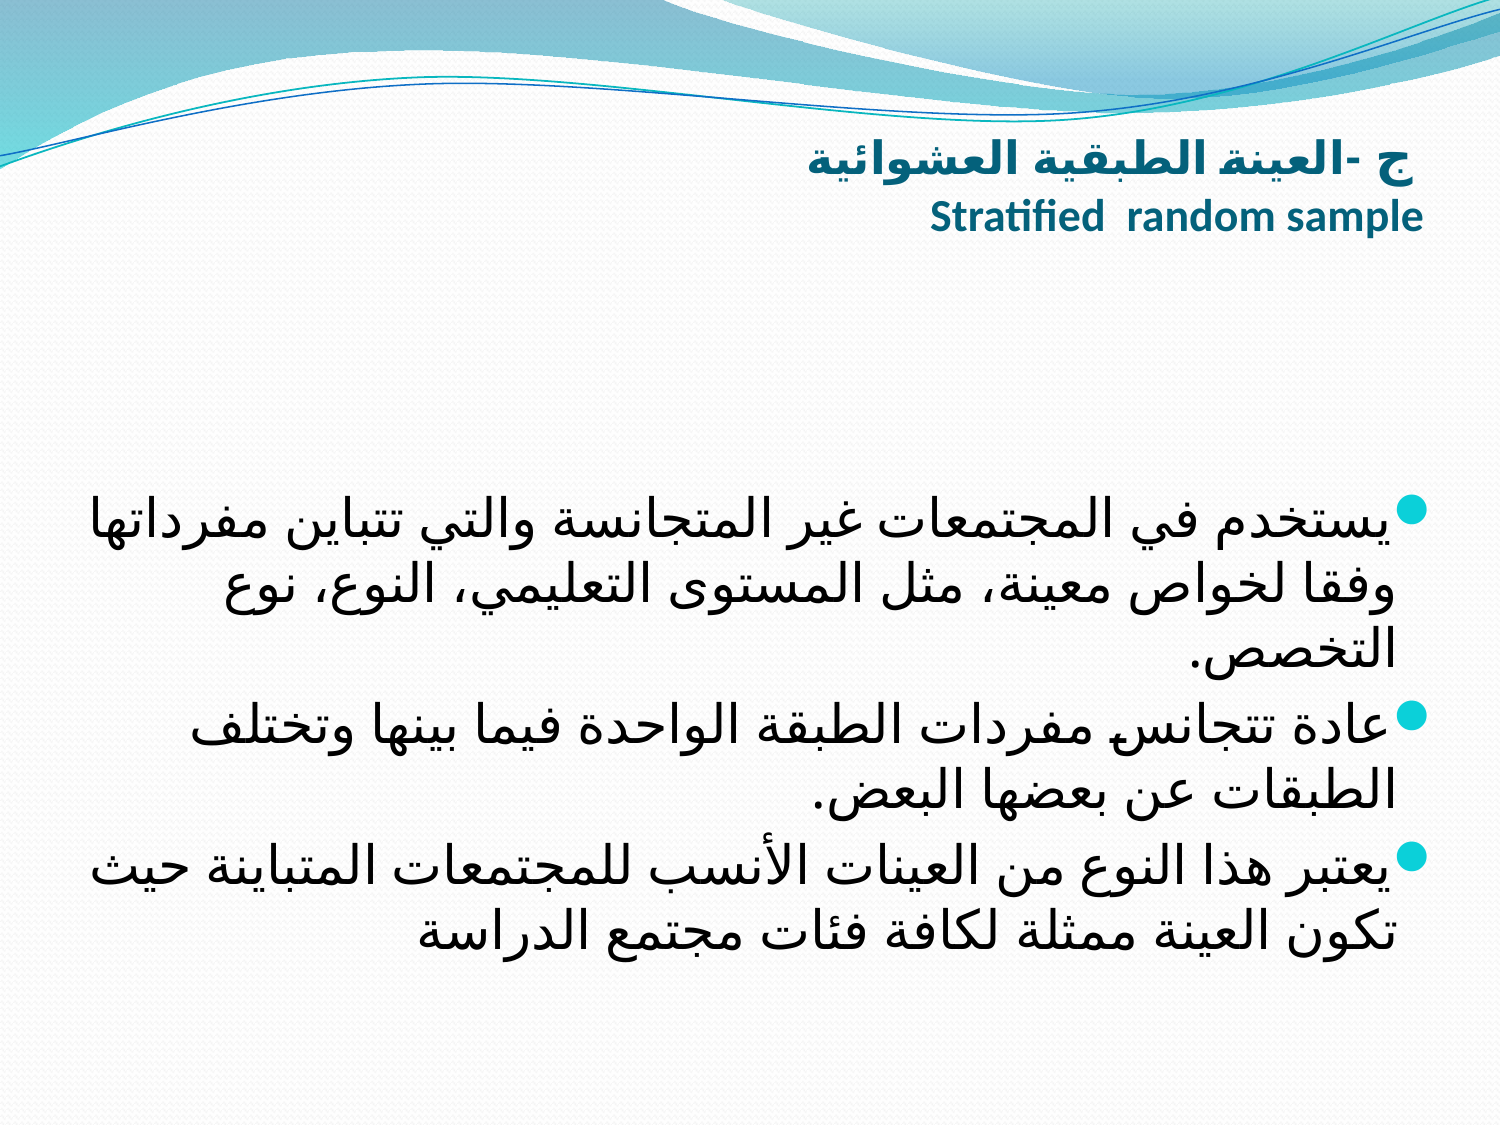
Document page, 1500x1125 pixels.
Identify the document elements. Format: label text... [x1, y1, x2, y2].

list يستخدم في المجتمعات غير المتجانسة والتي تتباين مفرداتها وفقا لخواص معينة، مثل المستوى التعليمي، النوع، نوع التخصص. عادة تتجانس مفردات الطبقة الواحدة فيما بينها وتختلف الطبقات عن بعضها البعض. يعتبر هذا النوع من العينات الأنسب للمجتمعات المتباينة حيث تكون العينة ممثلة لكافة فئات مجتمع الدراسة [53, 385, 1459, 1059]
title ج -العينة الطبقية العشوائية Stratified random sample [75, 115, 1425, 303]
